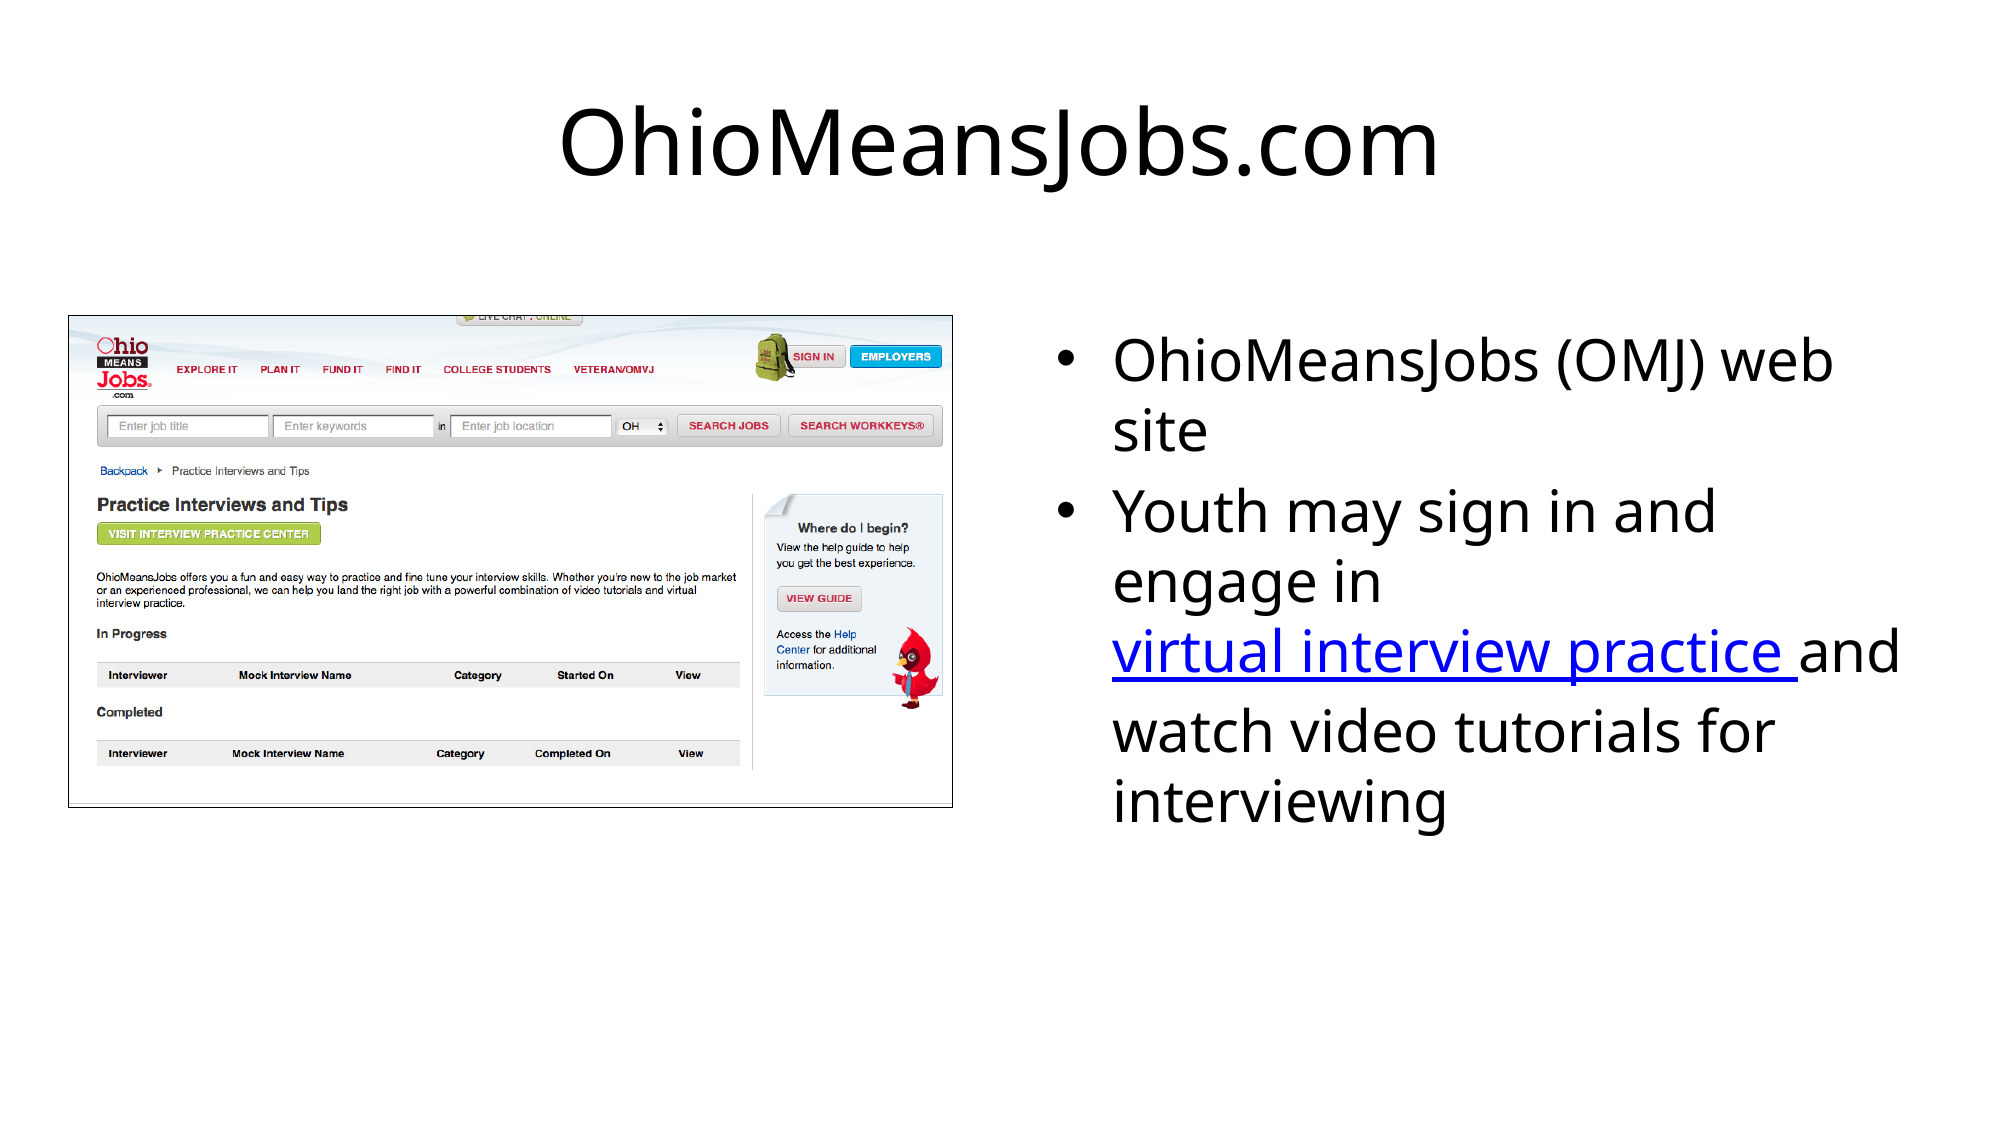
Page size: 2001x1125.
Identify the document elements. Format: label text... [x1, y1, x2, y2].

list OhioMeansJobs (OMJ) web site Youth may sign in and engage in virtual interview practice and watch video tutorials for interviewing [1040, 315, 1925, 1058]
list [68, 315, 953, 808]
title OhioMeansJobs.com [99, 45, 1900, 233]
